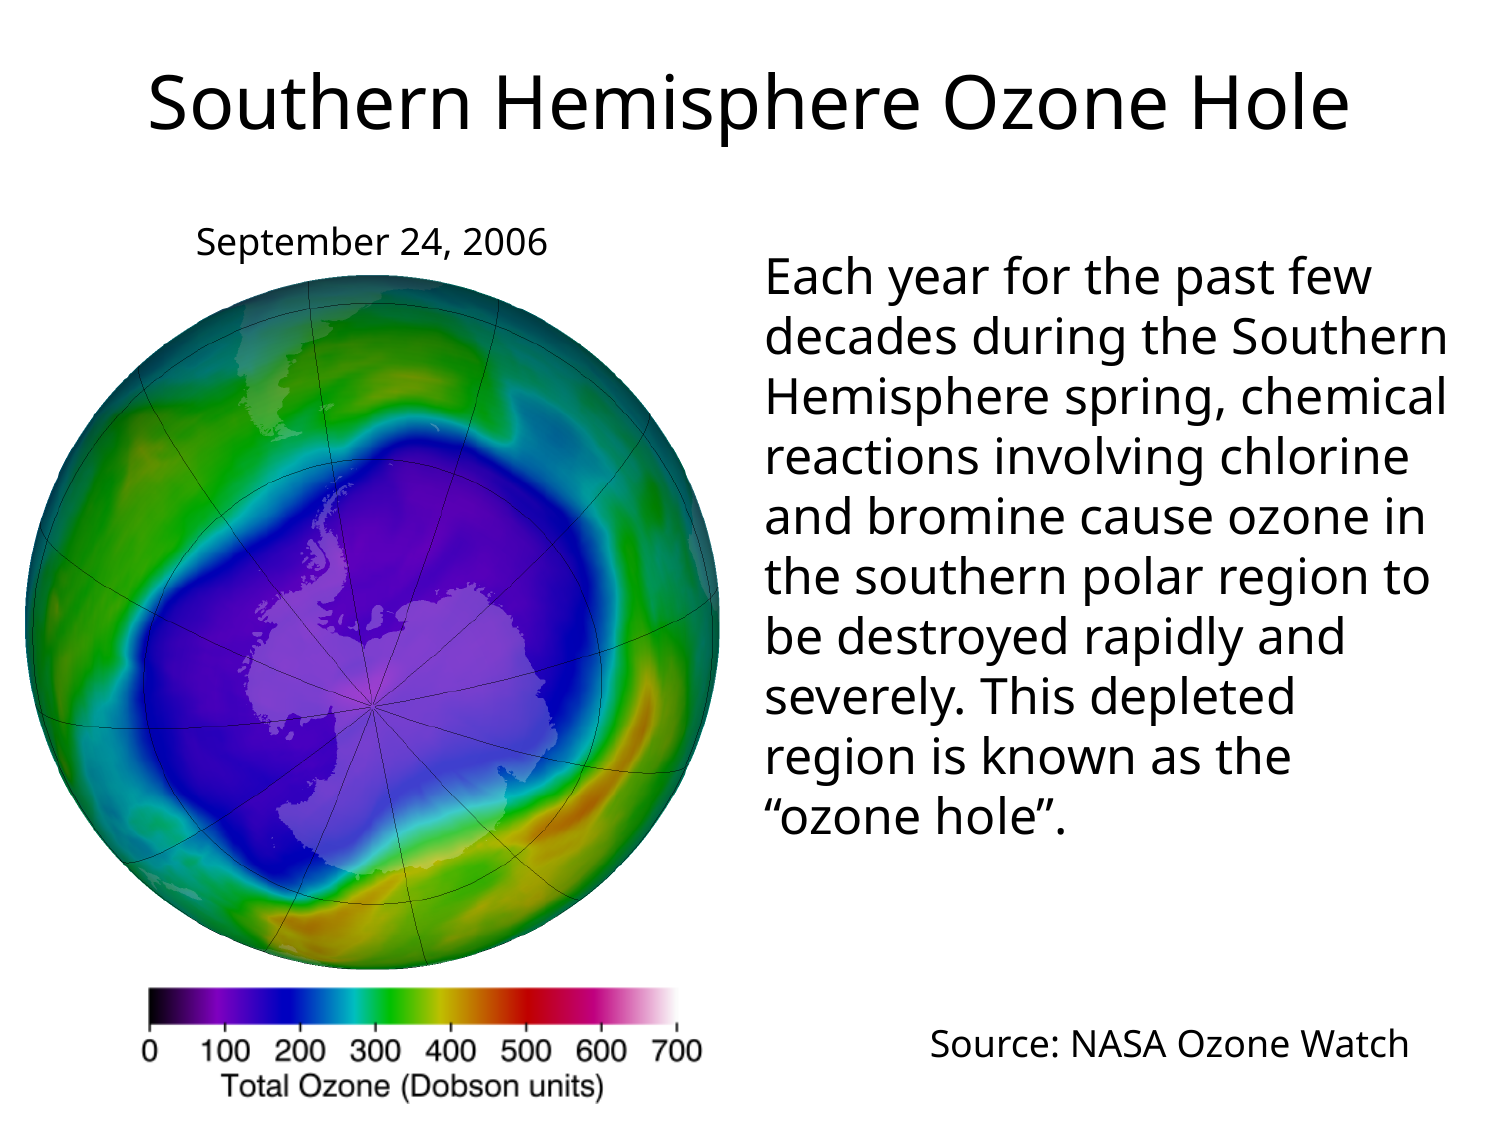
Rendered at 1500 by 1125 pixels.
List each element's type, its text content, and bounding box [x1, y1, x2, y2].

text_box Source: NASA Ozone Watch [914, 1012, 1426, 1073]
picture [106, 981, 720, 1104]
picture [24, 274, 720, 970]
text_box September 24, 2006 [181, 210, 564, 271]
title Southern Hemisphere Ozone Hole [75, 5, 1425, 193]
text_box Each year for the past few decades during the Southern Hemisphere spring, chemical reactions involving chlorine and bromine cause ozone in the southern polar region to be destroyed rapidly and severely. This depleted region is known as the “ozone hole”. [749, 237, 1475, 852]
